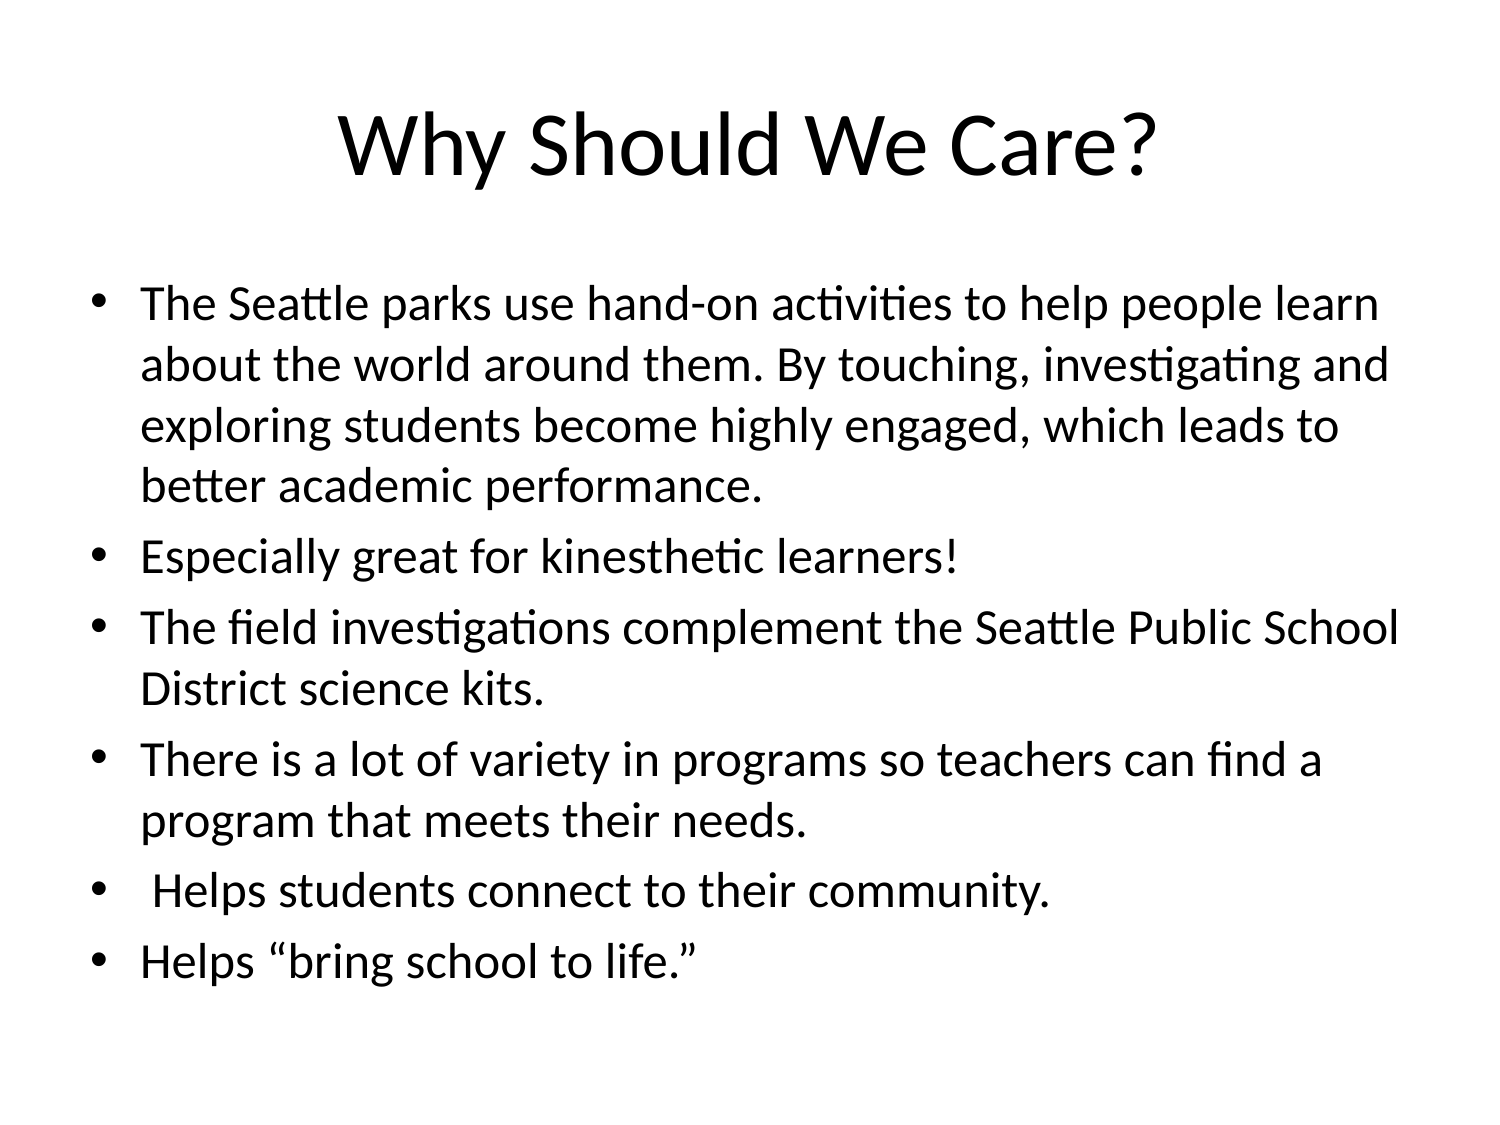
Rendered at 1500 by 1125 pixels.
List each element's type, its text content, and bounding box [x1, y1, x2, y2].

title Why Should We Care? [75, 45, 1425, 233]
list The Seattle parks use hand-on activities to help people learn about the world around them. By touching, investigating and exploring students become highly engaged, which leads to better academic performance. Especially great for kinesthetic learners! The field investigations complement the Seattle Public School District science kits. There is a lot of variety in programs so teachers can find a program that meets their needs. Helps students connect to their community. Helps “bring school to life.” [75, 262, 1425, 1005]
